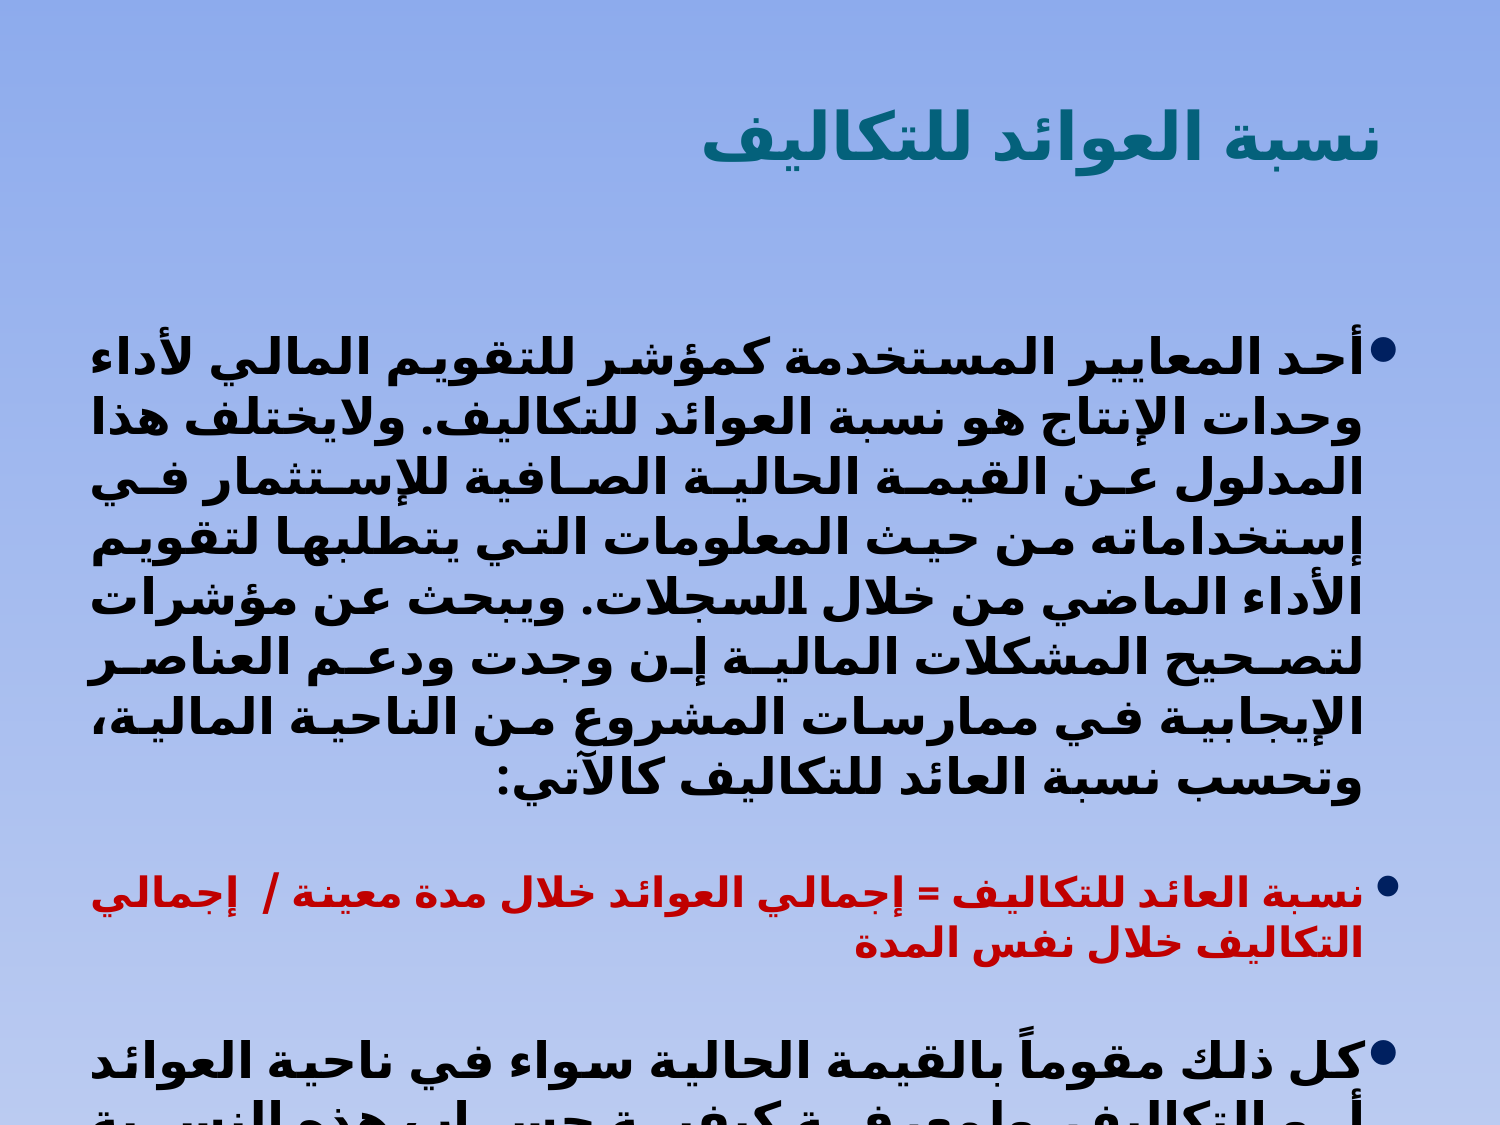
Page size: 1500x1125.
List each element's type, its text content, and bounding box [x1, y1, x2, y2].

slide_number 67 [1299, 1042, 1425, 1103]
list أحد المعايير المستخدمة كمؤشر للتقويم المالي لأداء وحدات الإنتاج هو نسبة العوائد للتكاليف. ولايختلف هذا المدلول عن القيمة الحالية الصافية للإستثمار في إستخداماته من حيث المعلومات التي يتطلبها لتقويم الأداء الماضي من خلال السجلات. ويبحث عن مؤشرات لتصحيح المشكلات المالية إن وجدت ودعم العناصر الإيجابية في ممارسات المشروع من الناحية المالية، وتحسب نسبة العائد للتكاليف كالآتي: نسبة العائد للتكاليف = إجمالي العوائد خلال مدة معينة / إجمالي التكاليف خلال نفس المدة كل ذلك مقوماً بالقيمة الحالية سواء في ناحية العوائد أو التكاليف. ولمعرفة كيفية حساب هذه النسبة نفترض المثال التالي والذي يحوي تدفق العوائد والتكاليف في أحد المشاريع الإنتاجية. [75, 317, 1425, 1038]
footer الدكتور عيسى قداده [437, 1042, 988, 1103]
title نسبة العوائد للتكاليف [159, 54, 1385, 206]
